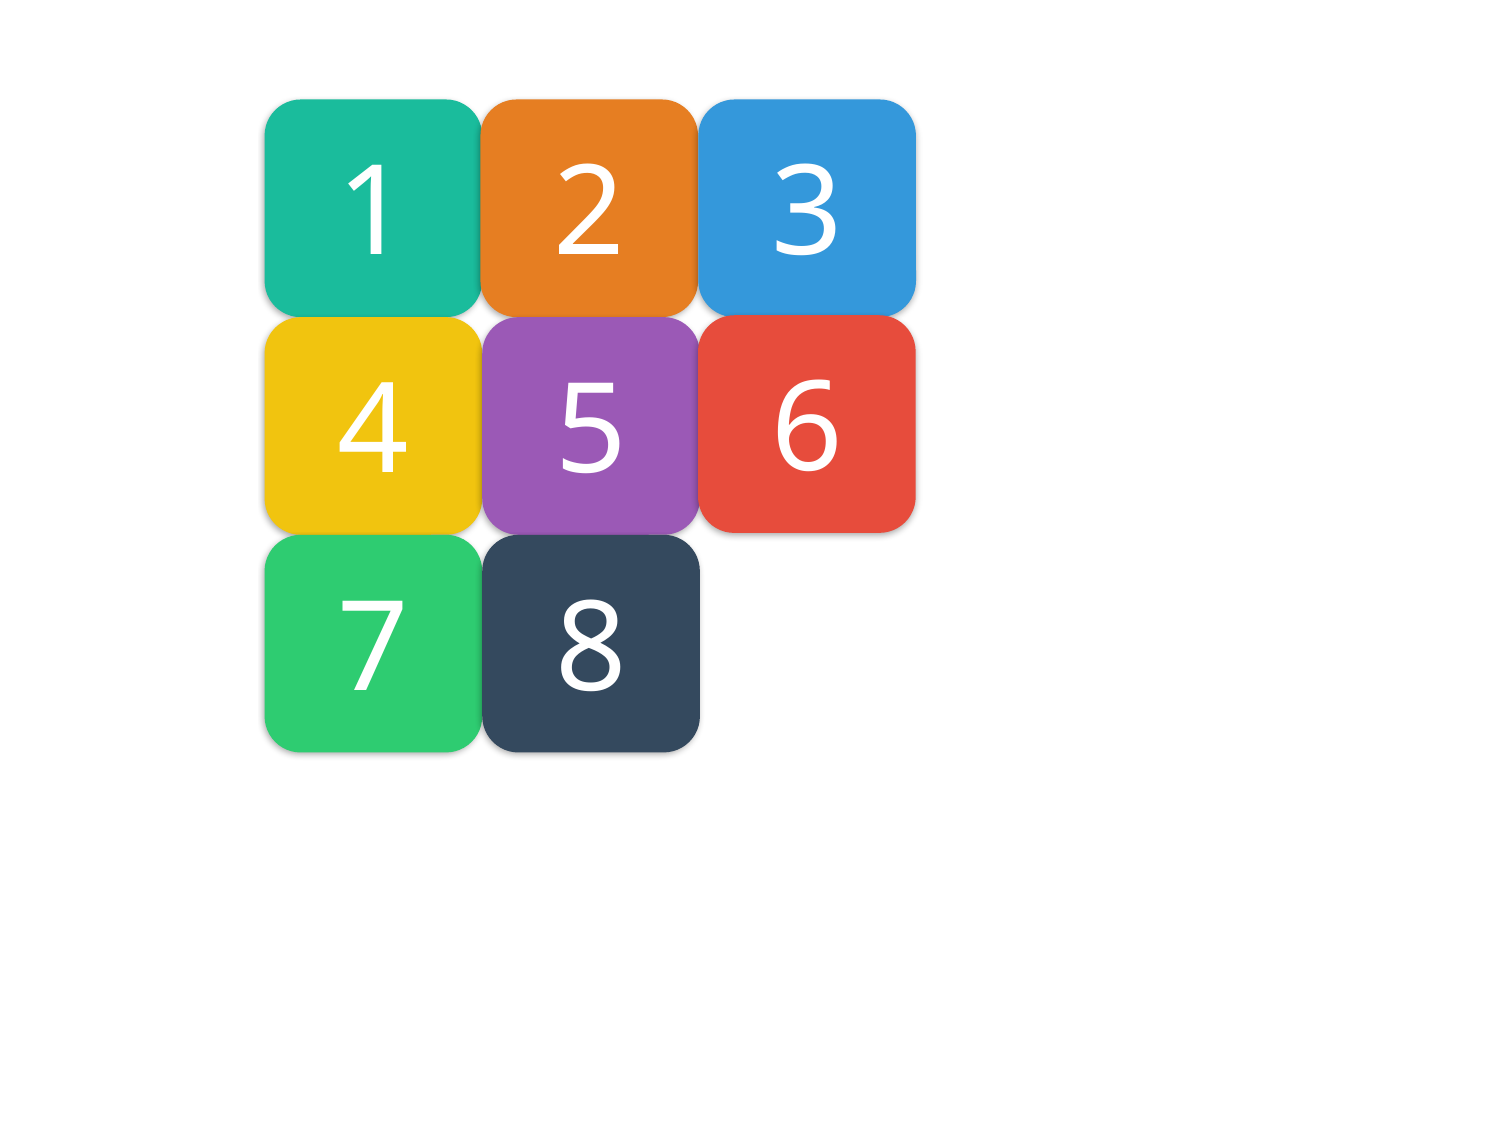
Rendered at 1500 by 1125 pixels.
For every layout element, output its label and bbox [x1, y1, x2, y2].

text_box [264, 99, 917, 753]
